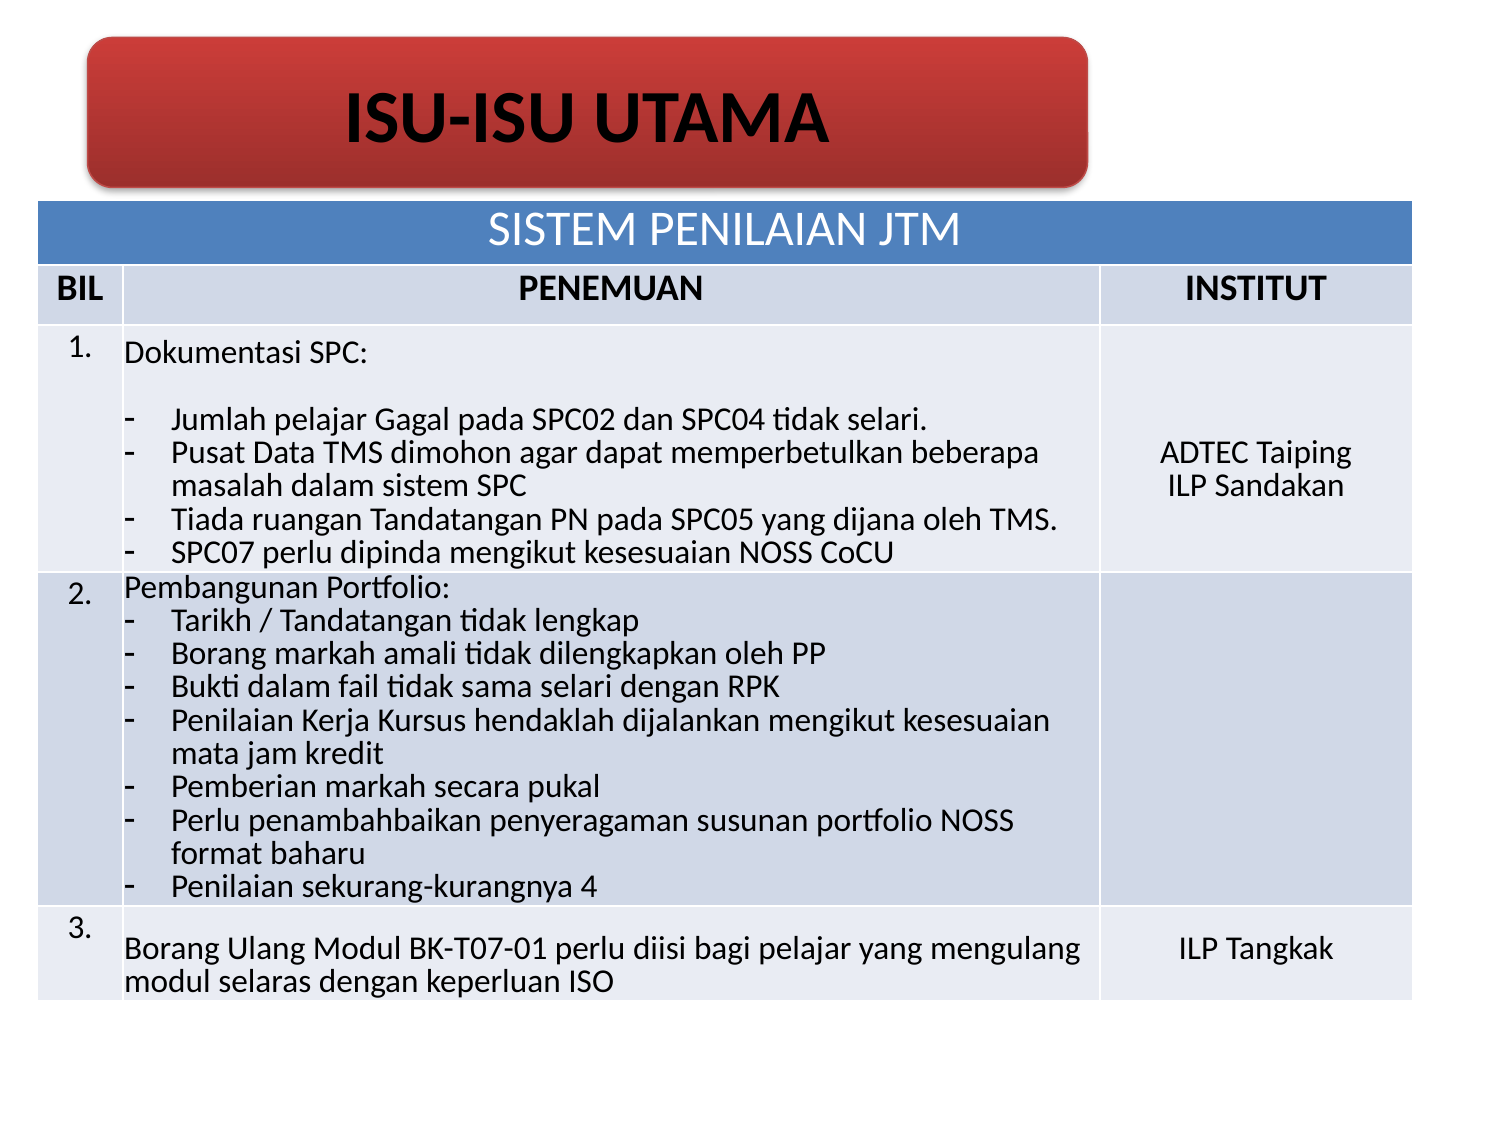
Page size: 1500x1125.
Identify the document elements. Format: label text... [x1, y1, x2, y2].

table_cell ADTEC Taiping ILP Sandakan [1101, 326, 1412, 571]
table_cell ILP Tangkak [1101, 907, 1412, 1000]
table_cell Pembangunan Portfolio: Tarikh / Tandatangan tidak lengkap Borang markah amali tidak dilengkapkan oleh PP Bukti dalam fail tidak sama selari dengan RPK Penilaian Kerja Kursus hendaklah dijalankan mengikut kesesuaian mata jam kredit Pemberian markah secara pukal Perlu penambahbaikan penyeragaman susunan portfolio NOSS format baharu Penilaian sekurang-kurangnya 4 [124, 573, 1099, 905]
text_box ISU-ISU UTAMA [86, 36, 1089, 189]
table_cell Dokumentasi SPC: Jumlah pelajar Gagal pada SPC02 dan SPC04 tidak selari. Pusat Data TMS dimohon agar dapat memperbetulkan beberapa masalah dalam sistem SPC Tiada ruangan Tandatangan PN pada SPC05 yang dijana oleh TMS. SPC07 perlu dipinda mengikut kesesuaian NOSS CoCU [124, 326, 1099, 571]
table_cell 3. [38, 907, 122, 1000]
table_cell BIL [38, 266, 122, 324]
table_cell 2. [38, 573, 122, 905]
table_header SISTEM PENILAIAN JTM [38, 201, 1412, 264]
table_cell Borang Ulang Modul BK-T07-01 perlu diisi bagi pelajar yang mengulang modul selaras dengan keperluan ISO [124, 907, 1099, 1000]
table_cell [1101, 573, 1412, 905]
table_cell INSTITUT [1101, 266, 1412, 324]
table_cell PENEMUAN [124, 266, 1099, 324]
table_cell 1. [38, 326, 122, 571]
